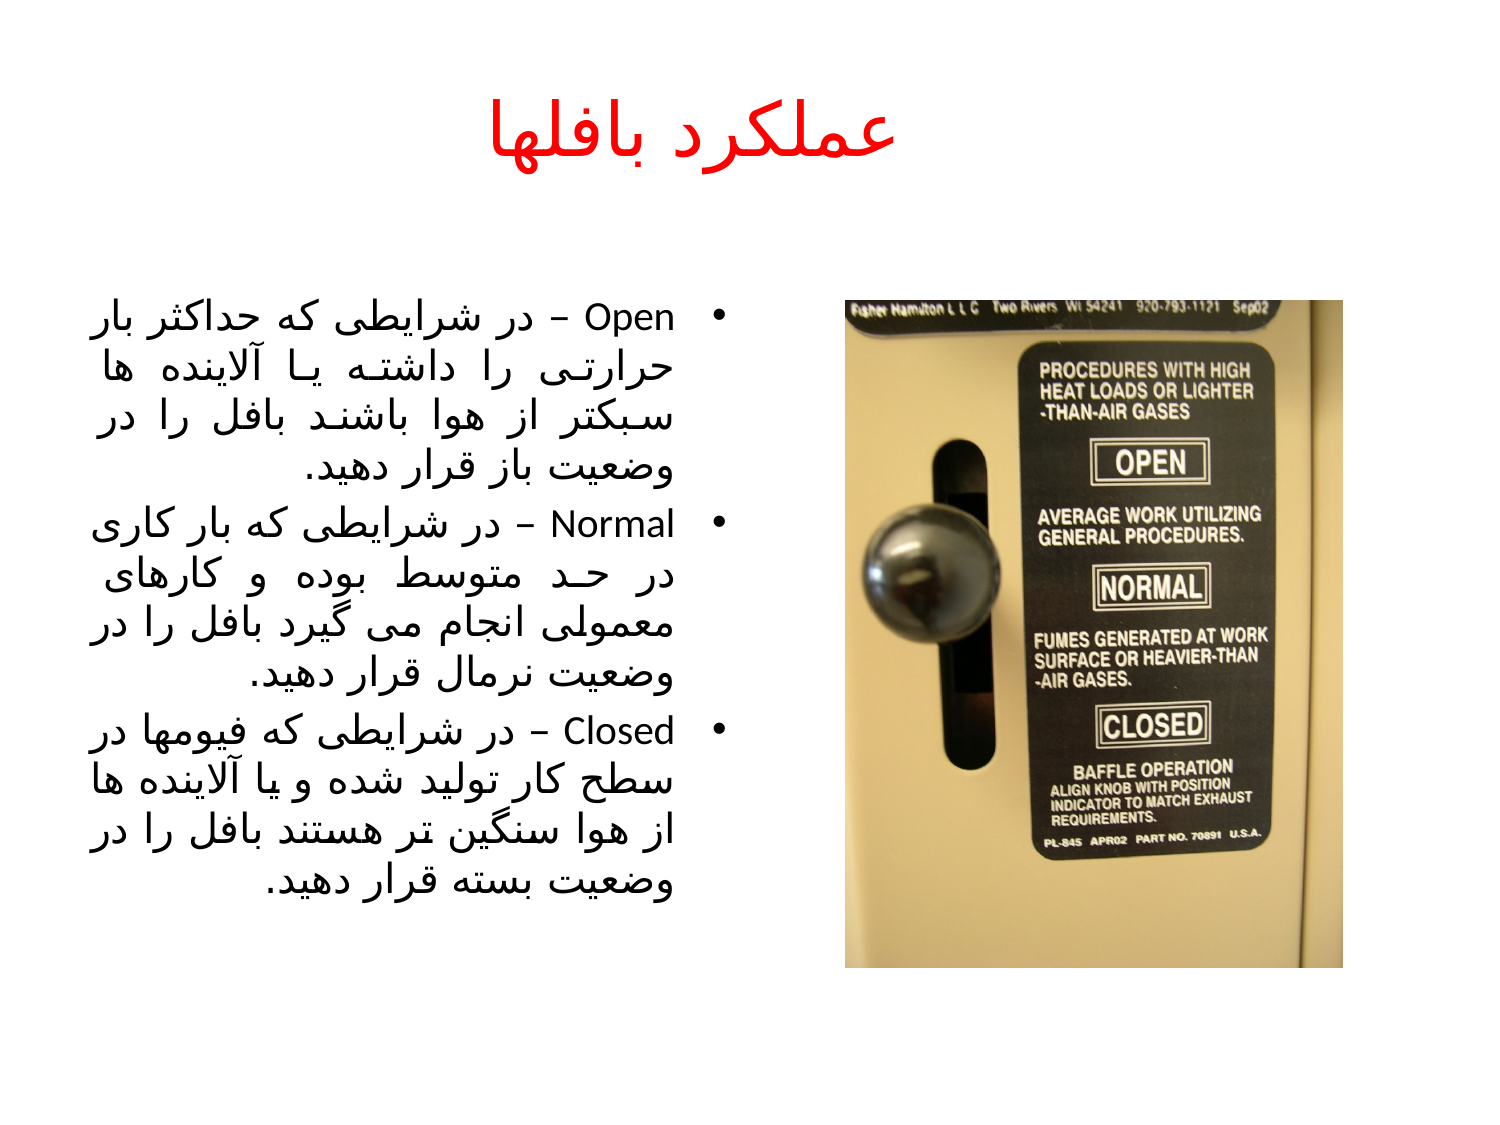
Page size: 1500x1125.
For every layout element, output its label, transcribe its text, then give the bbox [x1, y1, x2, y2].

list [844, 299, 1343, 968]
title عملکرد بافلها [75, 20, 1313, 233]
list Open – در شرایطی که حداکثر بار حرارتی را داشته یا آلاینده ها سبکتر از هوا باشند بافل را در وضعیت باز قرار دهید. Normal – در شرایطی که بار کاری در حد متوسط بوده و کارهای معمولی انجام می گیرد بافل را در وضعیت نرمال قرار دهید. Closed – در شرایطی که فیومها در سطح کار تولید شده و یا آلاینده ها از هوا سنگین تر هستند بافل را در وضعیت بسته قرار دهید. [75, 282, 738, 1006]
